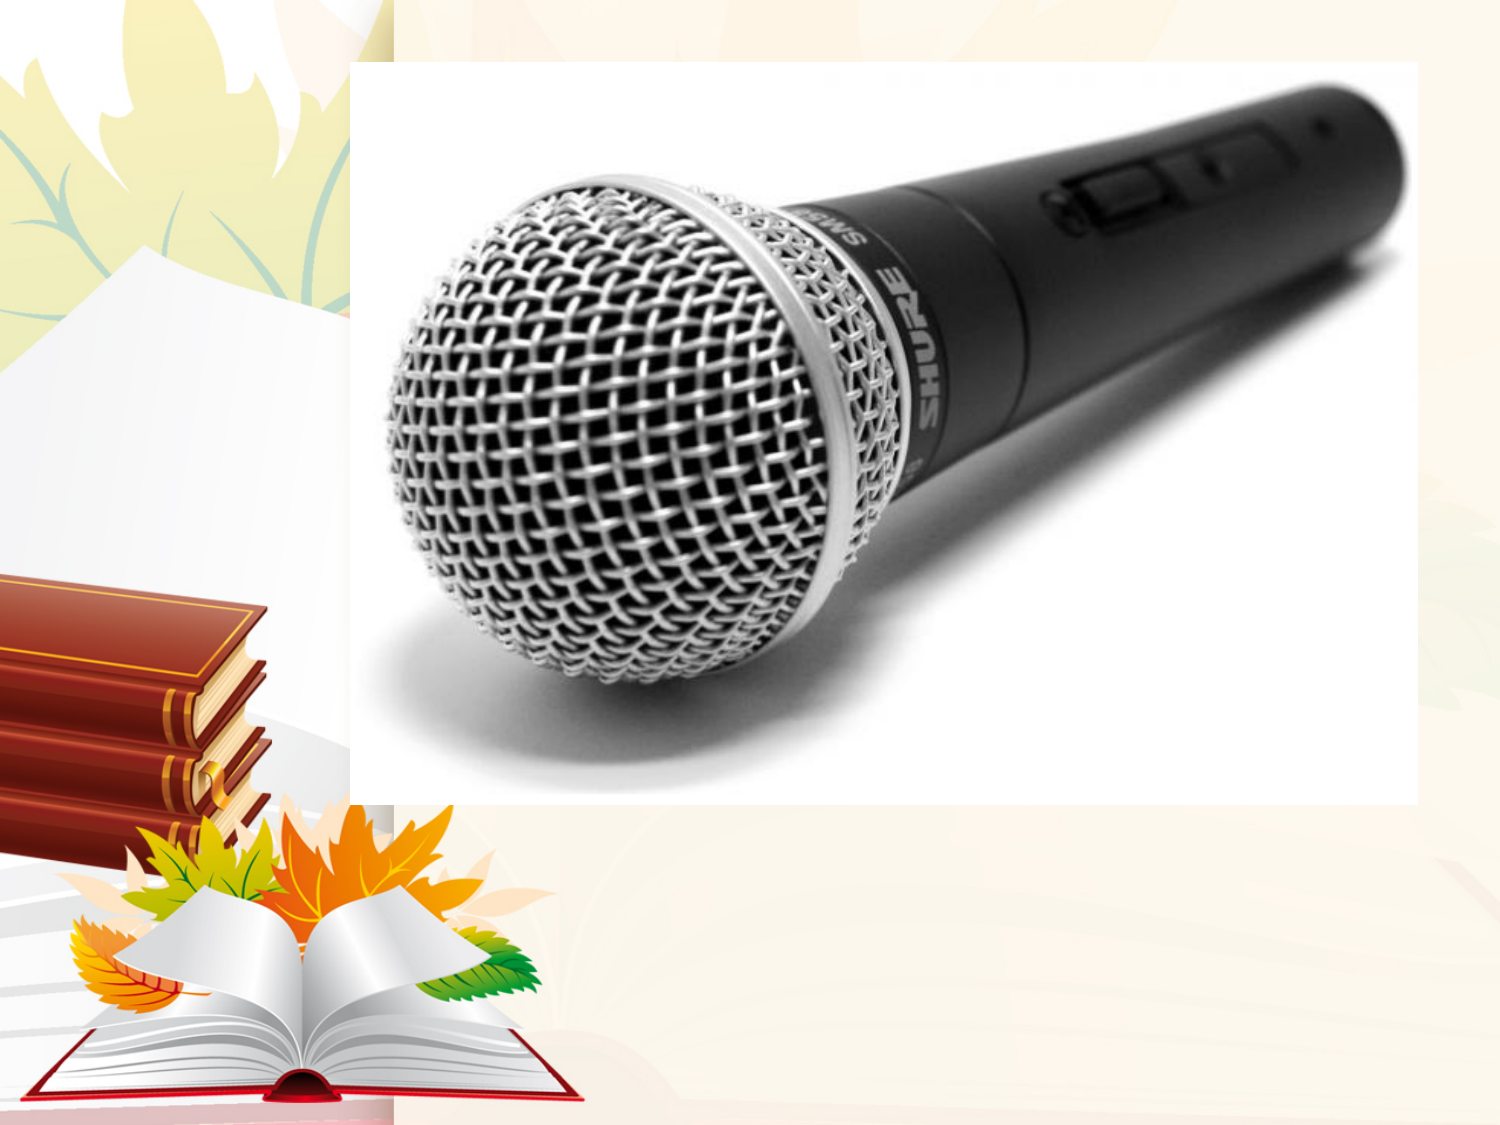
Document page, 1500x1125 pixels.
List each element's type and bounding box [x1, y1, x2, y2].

list [349, 62, 1418, 806]
picture [0, 0, 1500, 1125]
